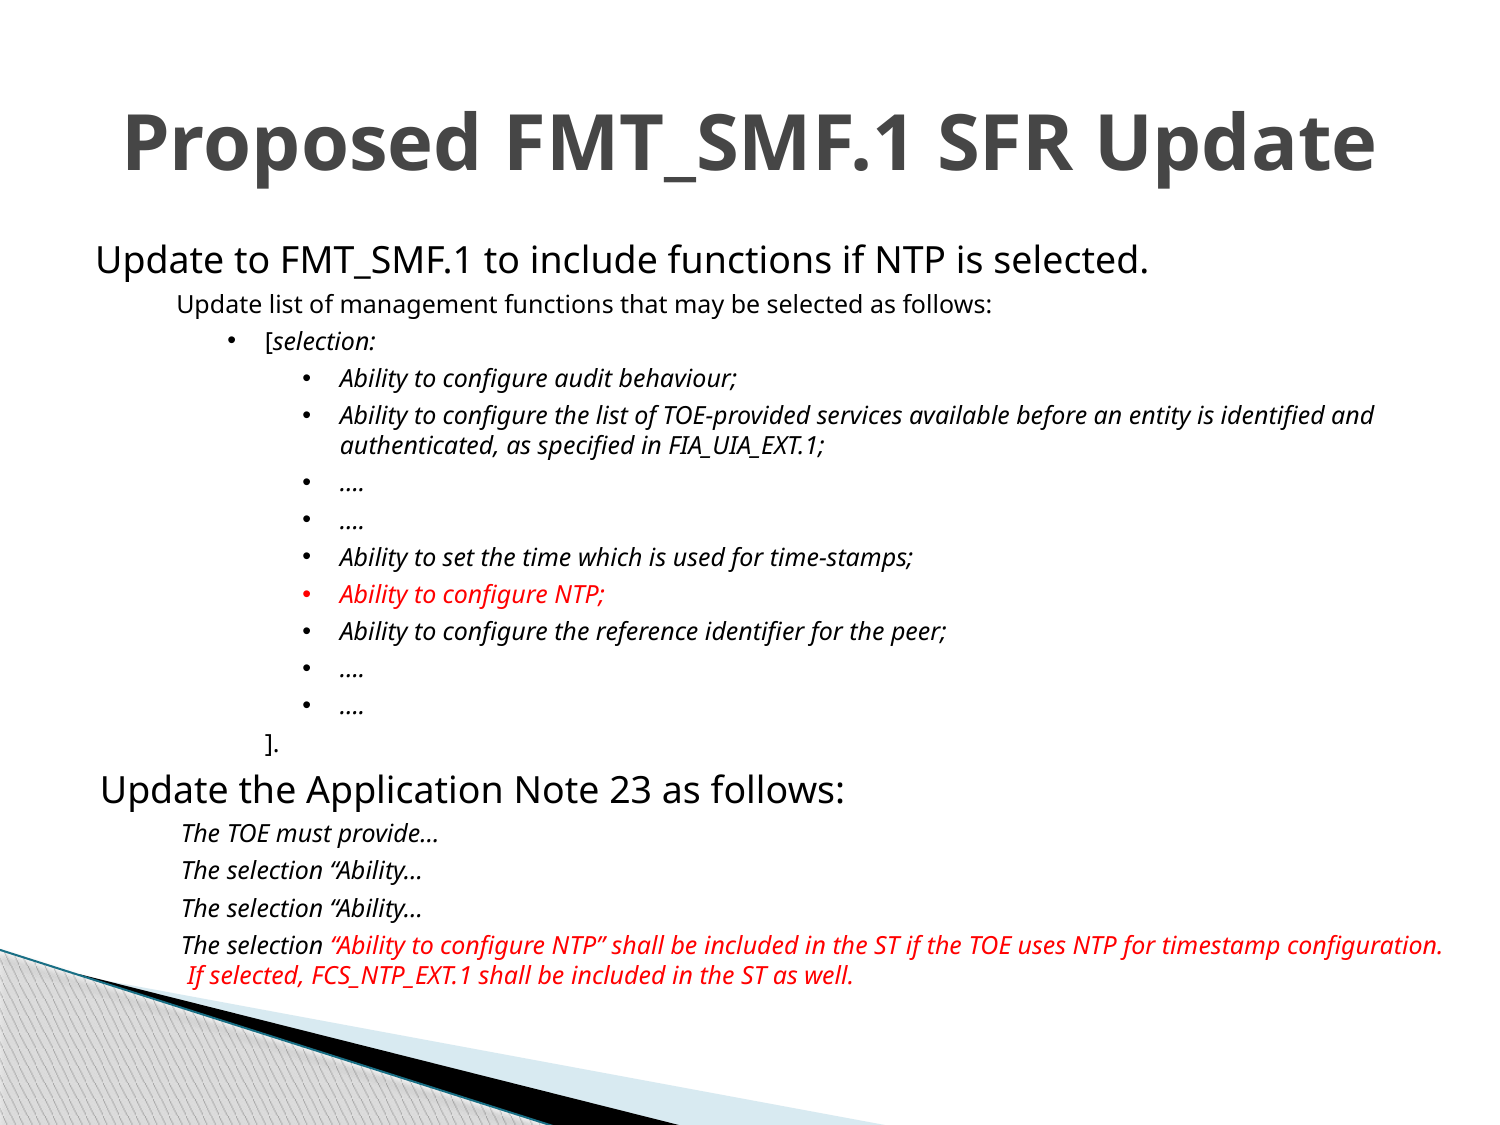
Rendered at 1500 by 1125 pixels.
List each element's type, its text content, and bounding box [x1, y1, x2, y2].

title Proposed FMT_SMF.1 SFR Update [75, 45, 1425, 233]
list Update to FMT_SMF.1 to include functions if NTP is selected. Update list of management functions that may be selected as follows: [selection: Ability to configure audit behaviour; Ability to configure the list of TOE-provided services available before an entity is identified and authenticated, as specified in FIA_UIA_EXT.1; …. …. Ability to set the time which is used for time-stamps; Ability to configure NTP; Ability to configure the reference identifier for the peer; …. …. ]. Update the Application Note 23 as follows: The TOE must provide… The selection “Ability… The selection “Ability… The selection “Ability to configure NTP” shall be included in the ST if the TOE uses NTP for timestamp configuration. If selected, FCS_NTP_EXT.1 shall be included in the ST as well. [62, 228, 1466, 1000]
